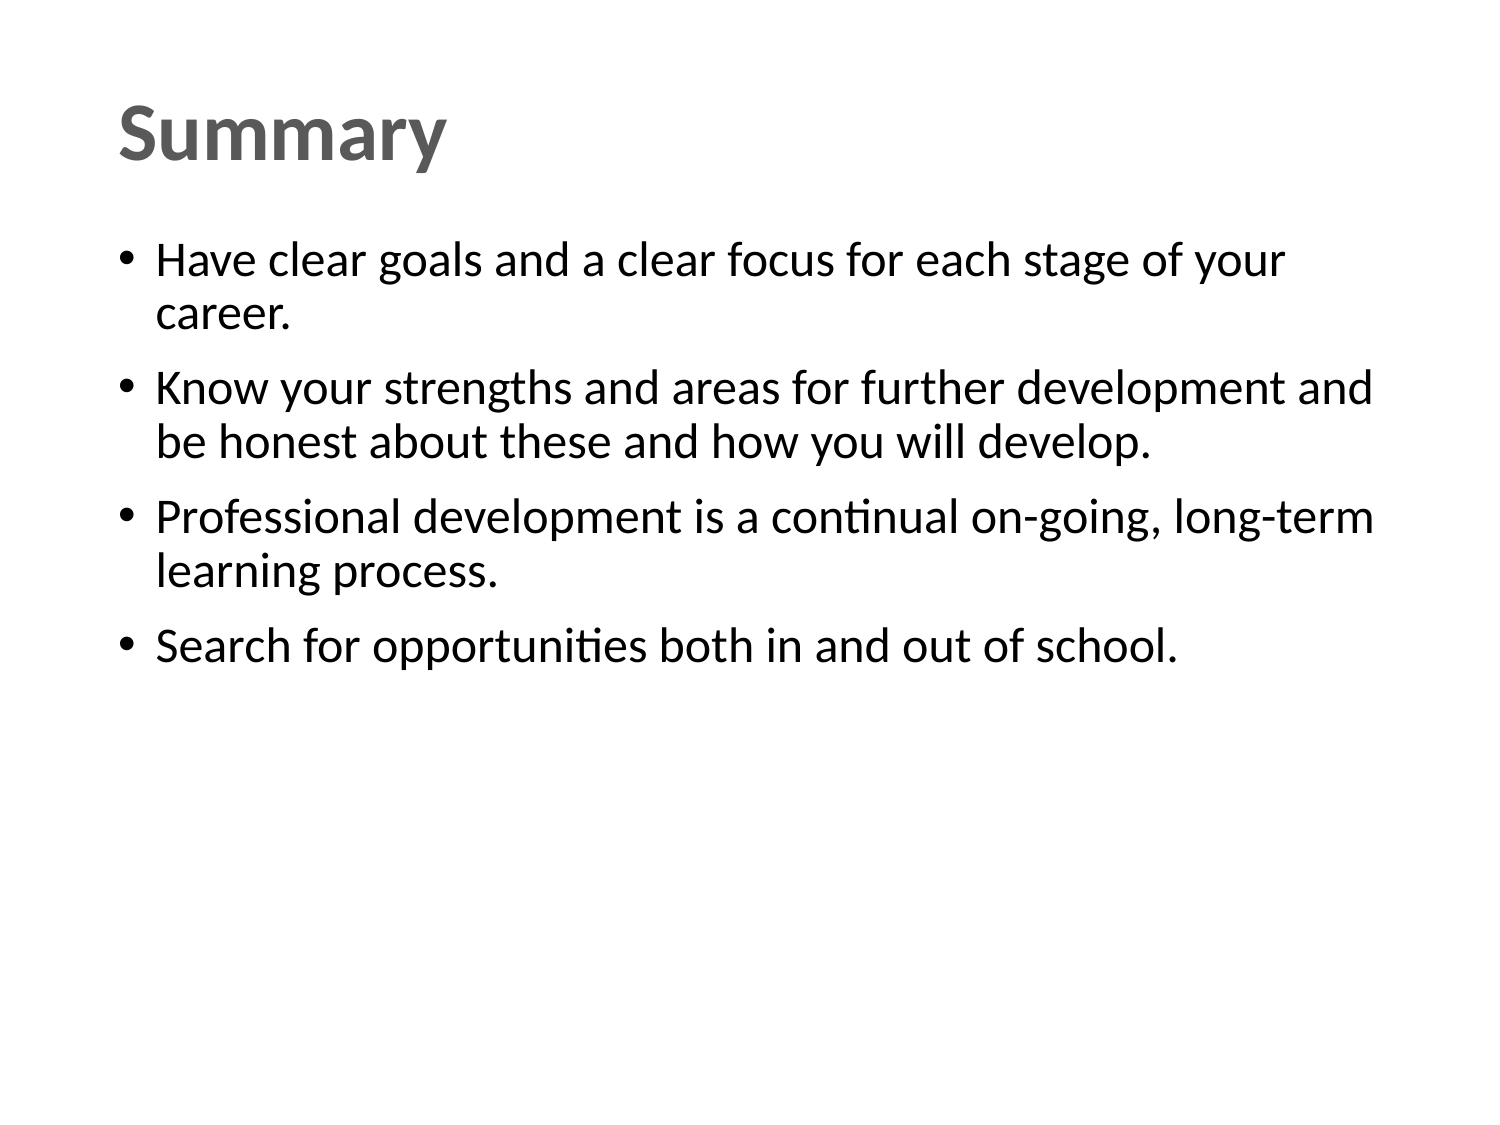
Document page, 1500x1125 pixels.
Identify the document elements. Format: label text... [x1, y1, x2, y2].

title Summary [103, 59, 1397, 208]
list Have clear goals and a clear focus for each stage of your career. Know your strengths and areas for further development and be honest about these and how you will develop. Professional development is a continual on-going, long-term learning process. Search for opportunities both in and out of school. [103, 225, 1397, 1017]
